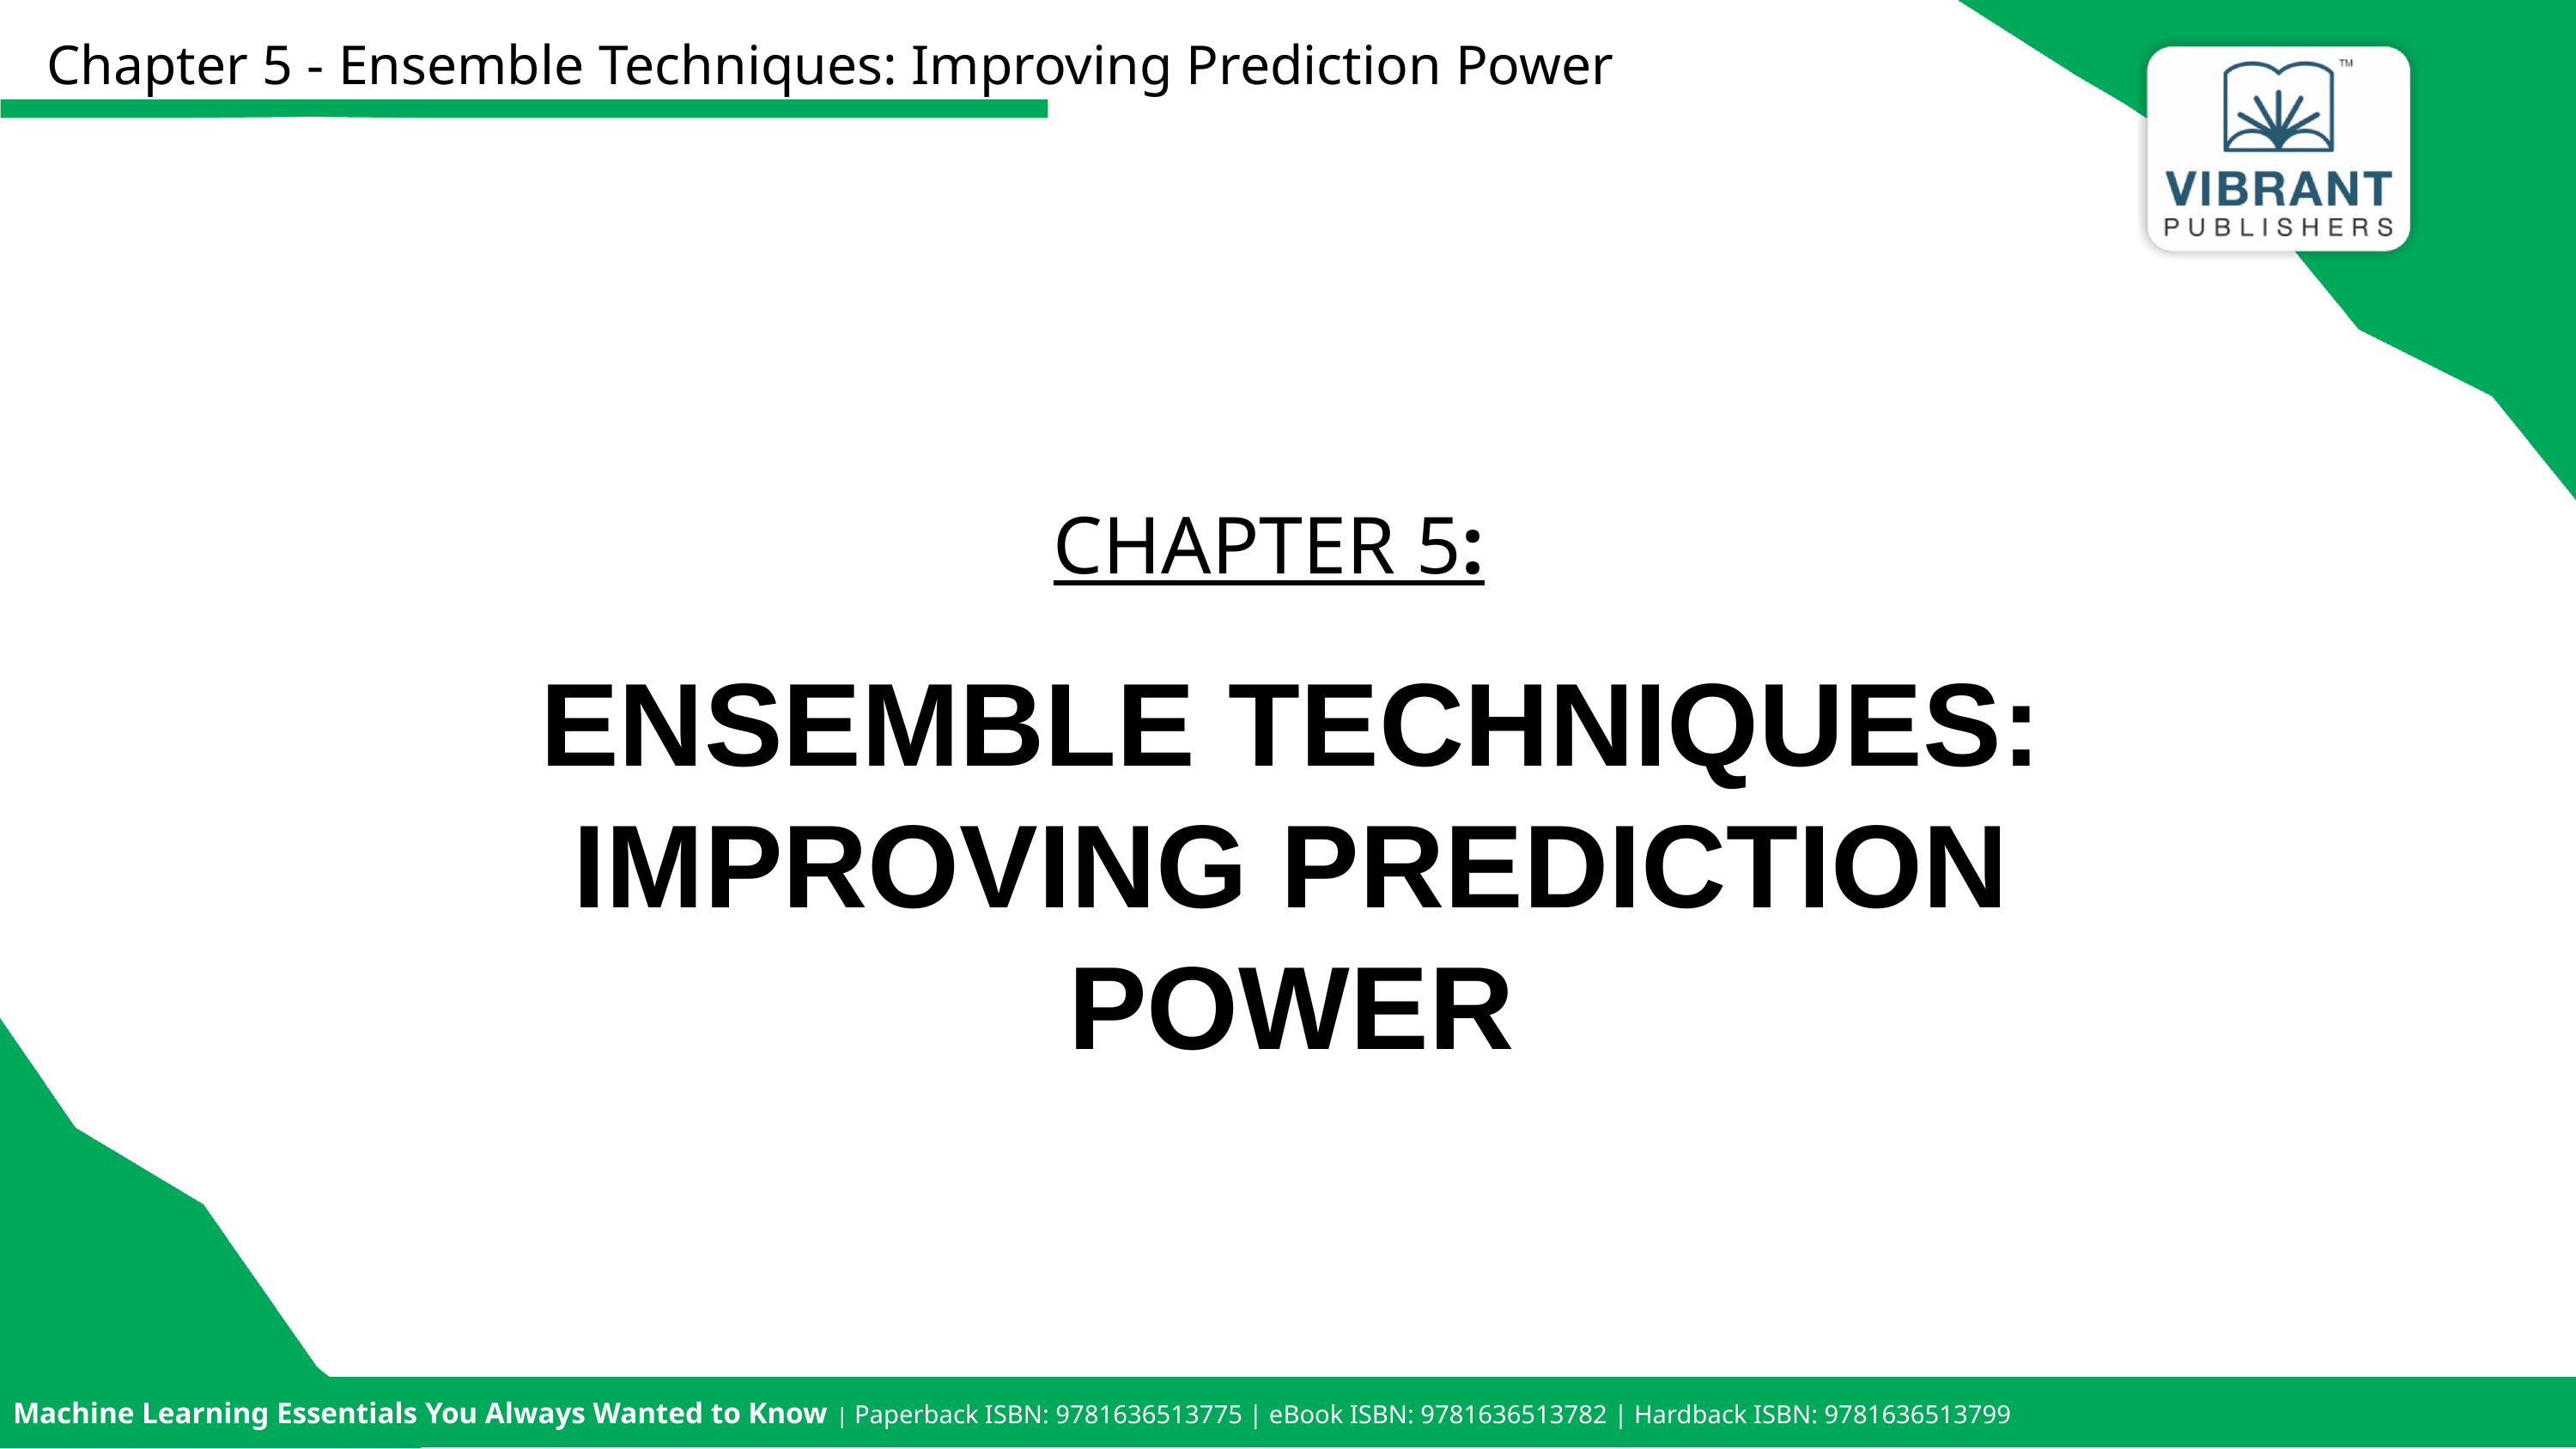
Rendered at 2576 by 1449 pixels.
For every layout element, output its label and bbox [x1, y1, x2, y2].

text_box [0, 0, 2576, 1448]
